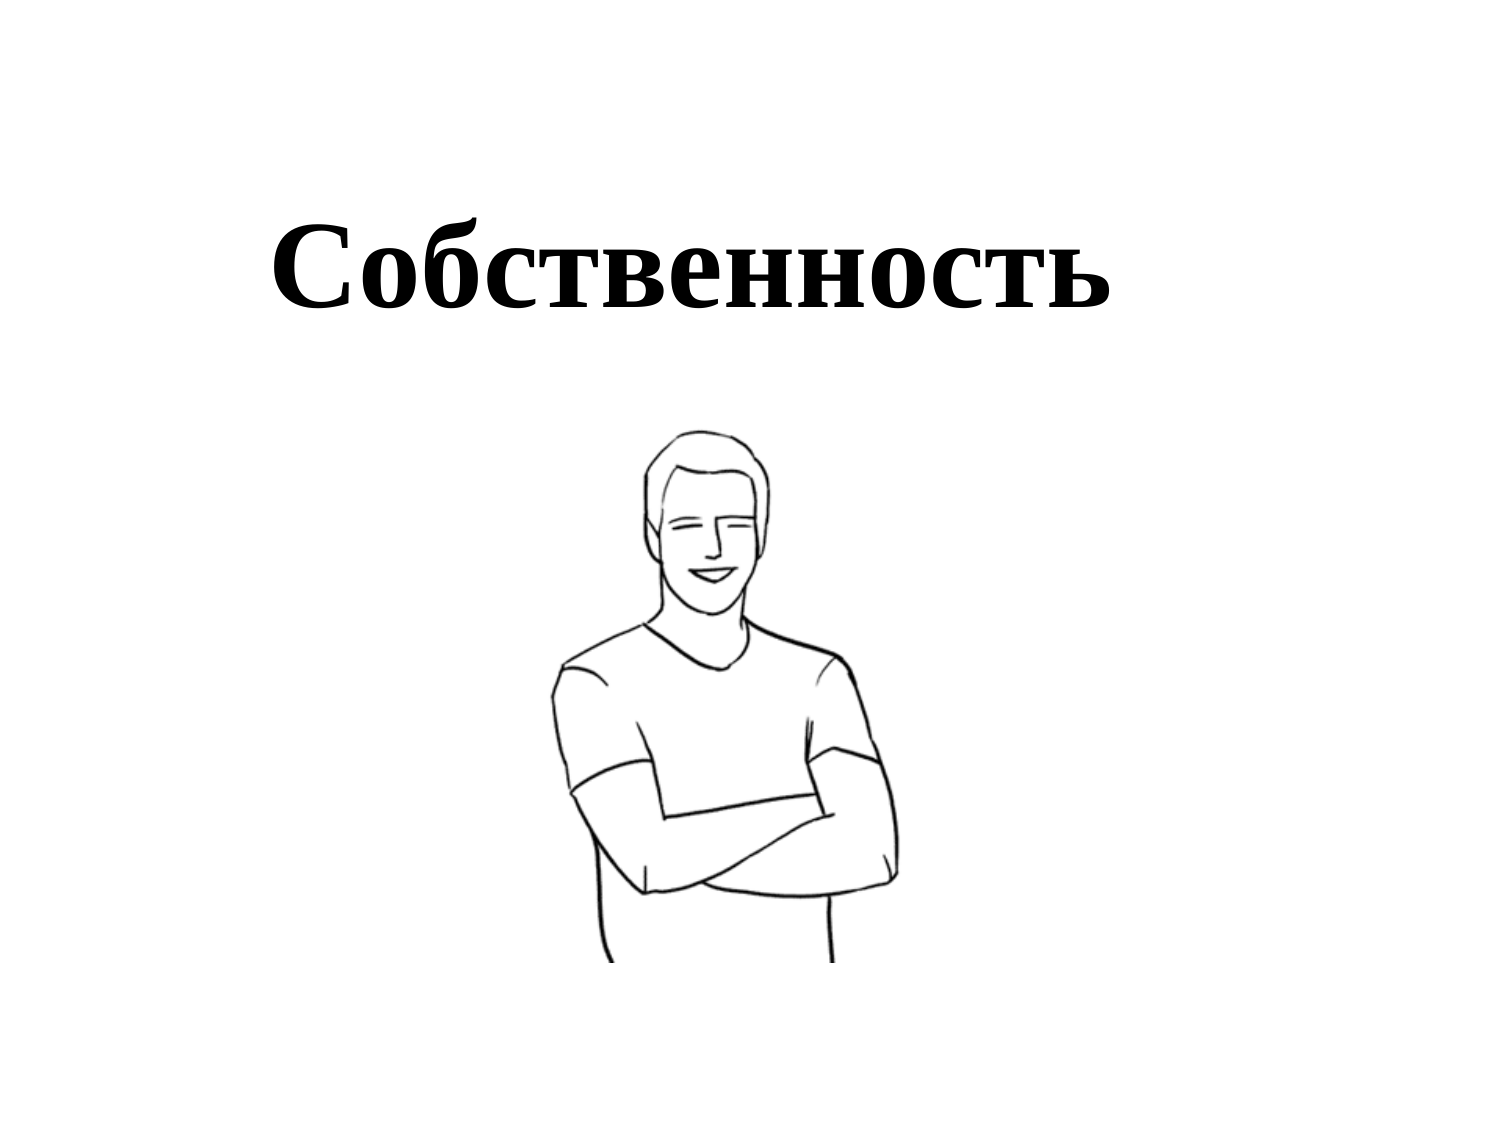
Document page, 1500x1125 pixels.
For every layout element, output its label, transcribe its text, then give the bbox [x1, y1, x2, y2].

picture [324, 420, 1138, 964]
title Собственность [53, 137, 1329, 379]
